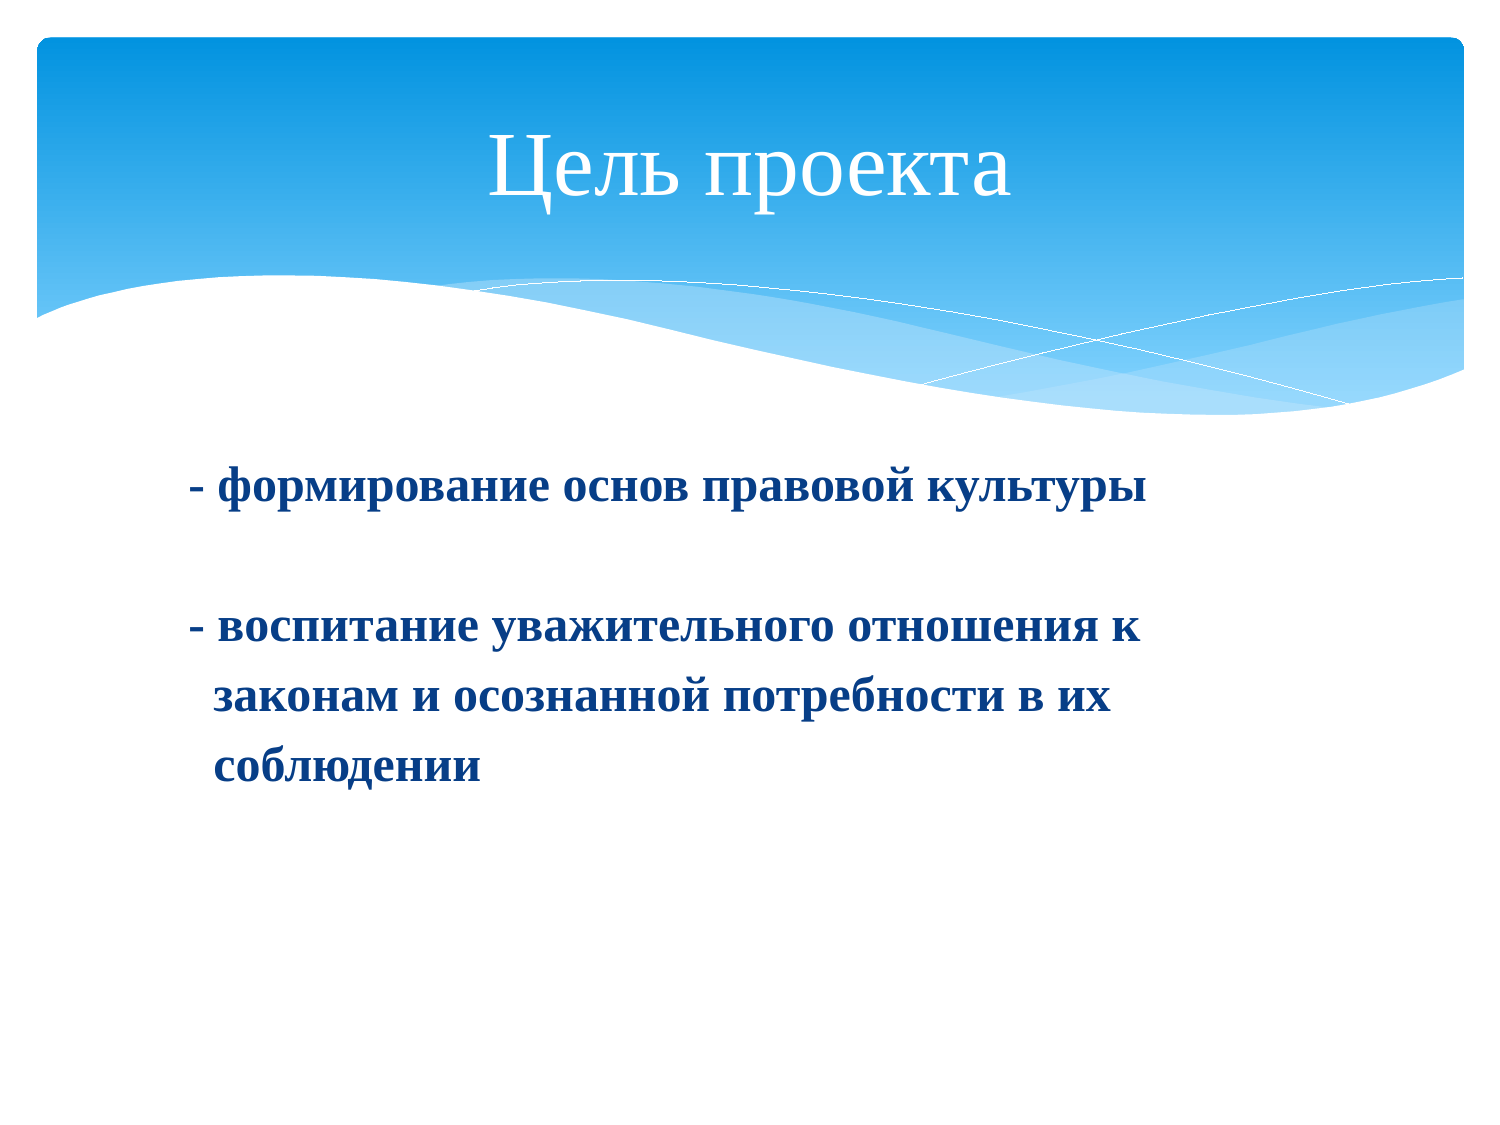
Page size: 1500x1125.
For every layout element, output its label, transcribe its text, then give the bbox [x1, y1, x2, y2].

title Цель проекта [75, 55, 1425, 261]
list - формирование основ правовой культуры - воспитание уважительного отношения к законам и осознанной потребности в их соблюдении [135, 373, 1352, 940]
